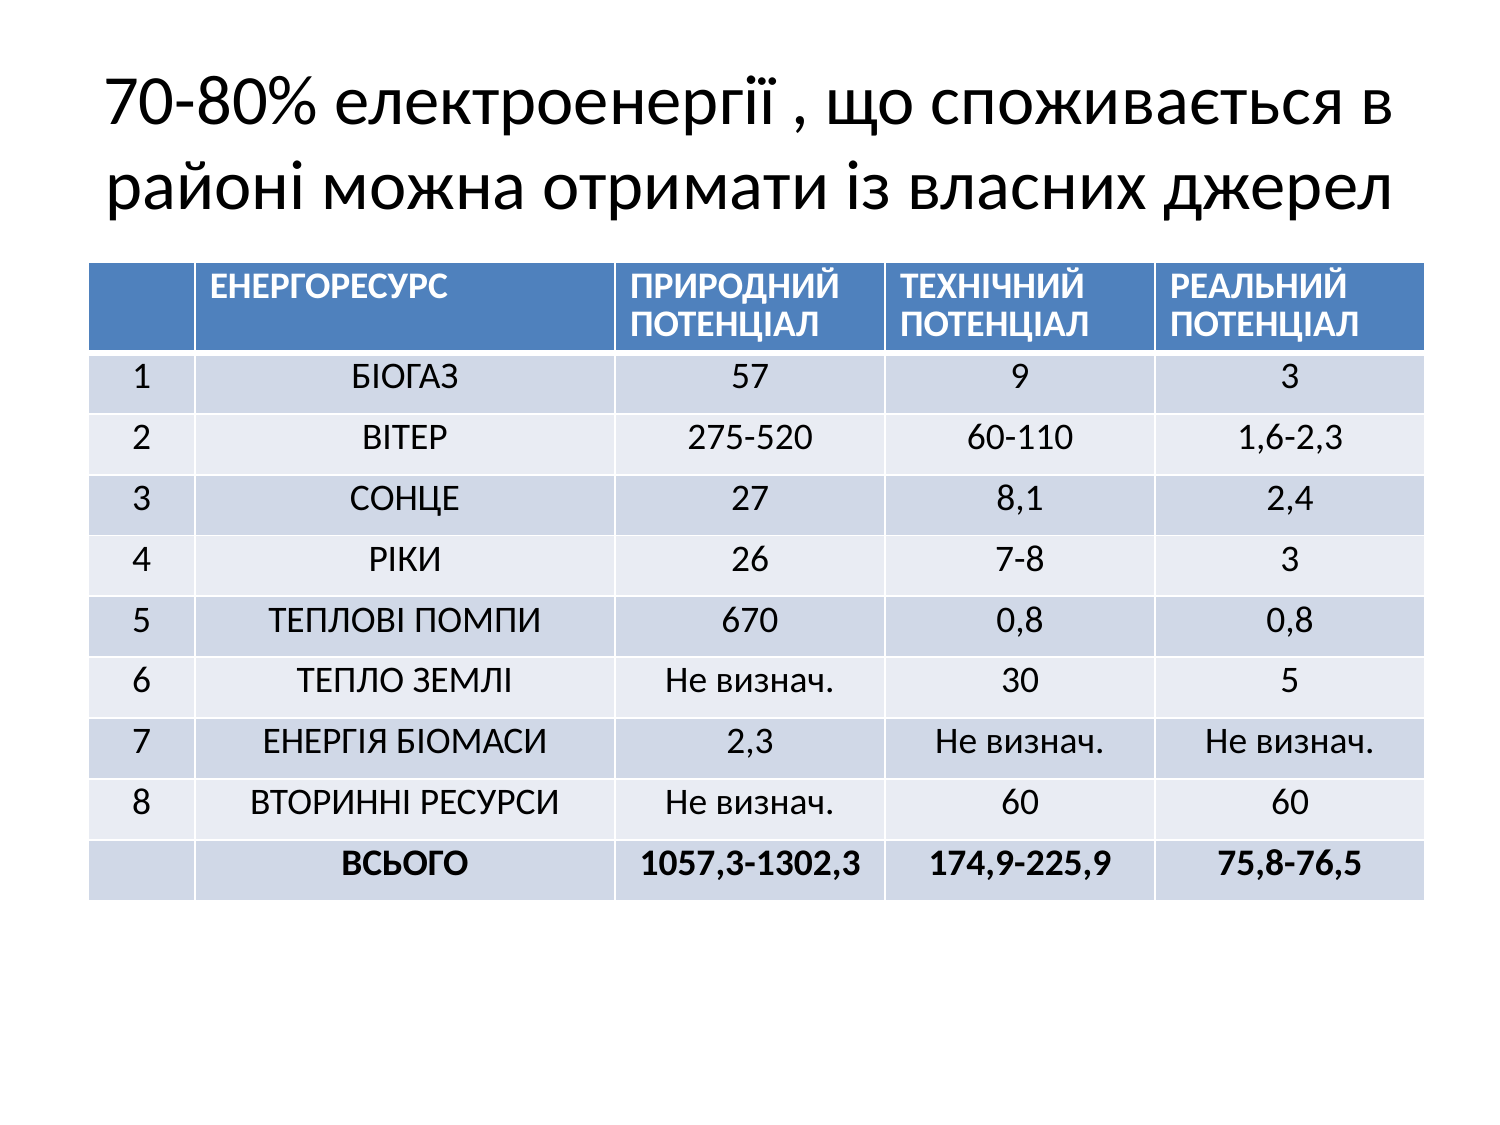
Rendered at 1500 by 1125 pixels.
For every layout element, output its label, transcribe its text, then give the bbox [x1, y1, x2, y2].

table_cell 275-520 [616, 415, 884, 474]
table_cell ТЕПЛОВІ ПОМПИ [196, 597, 614, 656]
table_cell [89, 841, 194, 900]
table_header ЕНЕРГОРЕСУРС [196, 263, 614, 350]
table_cell 3 [89, 476, 194, 535]
table_cell 6 [89, 658, 194, 717]
table_cell 7 [89, 719, 194, 778]
title 70-80% електроенергії , що споживається в районі можна отримати із власних джерел [75, 45, 1425, 233]
table_cell 75,8-76,5 [1156, 841, 1424, 900]
table_cell 30 [886, 658, 1154, 717]
table_cell ТЕПЛО ЗЕМЛІ [196, 658, 614, 717]
table_cell 26 [616, 536, 884, 595]
table_cell 670 [616, 597, 884, 656]
table_cell Не визнач. [616, 780, 884, 839]
table_cell Не визнач. [1156, 719, 1424, 778]
table_cell 1 [89, 356, 194, 413]
table_cell 60 [886, 780, 1154, 839]
table_cell 174,9-225,9 [886, 841, 1154, 900]
table_header РЕАЛЬНИЙ ПОТЕНЦІАЛ [1156, 263, 1424, 350]
table_cell 4 [89, 536, 194, 595]
table_cell 27 [616, 476, 884, 535]
table_cell 8 [89, 780, 194, 839]
table_cell 3 [1156, 356, 1424, 413]
table_cell РІКИ [196, 536, 614, 595]
table_cell ВСЬОГО [196, 841, 614, 900]
table_cell 1,6-2,3 [1156, 415, 1424, 474]
table_cell 60 [1156, 780, 1424, 839]
table_cell 0,8 [1156, 597, 1424, 656]
table_cell 2,3 [616, 719, 884, 778]
table_cell ВТОРИННІ РЕСУРСИ [196, 780, 614, 839]
table_cell 2 [89, 415, 194, 474]
table_cell 8,1 [886, 476, 1154, 535]
table_header [89, 263, 194, 350]
table_cell ВІТЕР [196, 415, 614, 474]
table_cell БІОГАЗ [196, 356, 614, 413]
table_cell 7-8 [886, 536, 1154, 595]
table_cell СОНЦЕ [196, 476, 614, 535]
table_cell 5 [1156, 658, 1424, 717]
table_cell 1057,3-1302,3 [616, 841, 884, 900]
table_cell ЕНЕРГІЯ БІОМАСИ [196, 719, 614, 778]
table_cell 60-110 [886, 415, 1154, 474]
table_cell 0,8 [886, 597, 1154, 656]
table_cell 3 [1156, 536, 1424, 595]
table_cell Не визнач. [616, 658, 884, 717]
table_cell 57 [616, 356, 884, 413]
table_cell 5 [89, 597, 194, 656]
table_header ПРИРОДНИЙ ПОТЕНЦІАЛ [616, 263, 884, 350]
table_cell 9 [886, 356, 1154, 413]
table_cell Не визнач. [886, 719, 1154, 778]
table_header ТЕХНІЧНИЙ ПОТЕНЦІАЛ [886, 263, 1154, 350]
table_cell 2,4 [1156, 476, 1424, 535]
